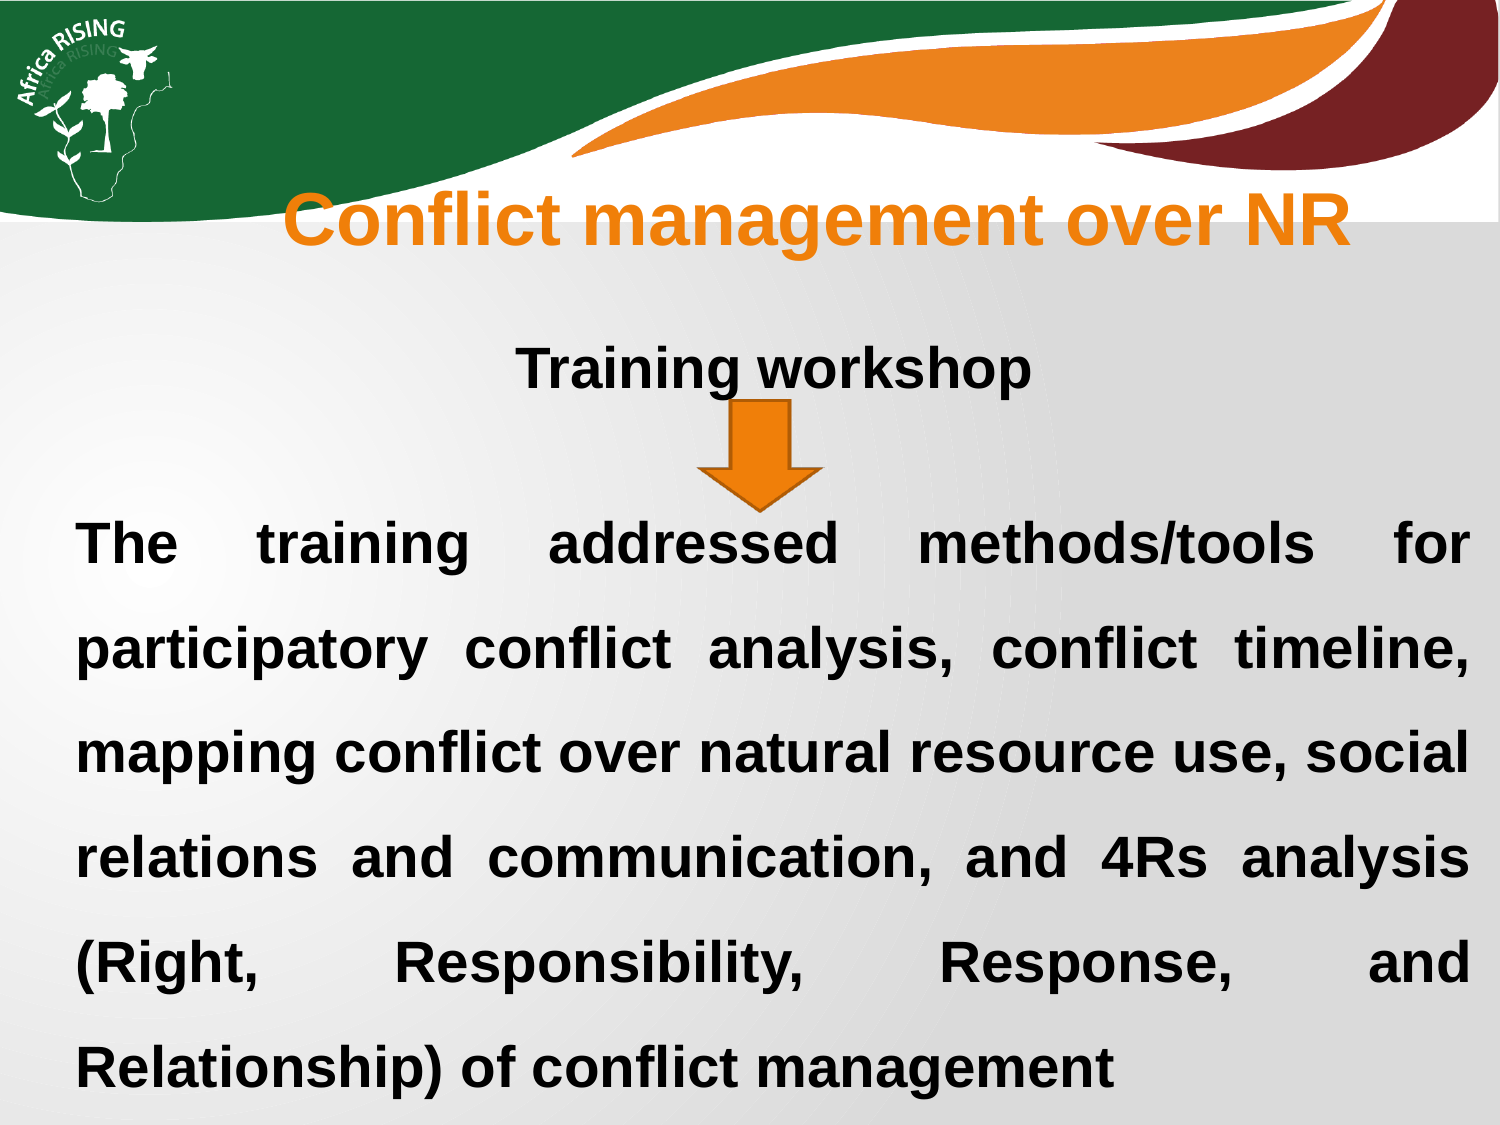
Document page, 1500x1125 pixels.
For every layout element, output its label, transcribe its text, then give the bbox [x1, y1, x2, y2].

list Training workshop The training addressed methods/tools for participatory conflict analysis, conflict timeline, mapping conflict over natural resource use, social relations and communication, and 4Rs analysis (Right, Responsibility, Response, and Relationship) of conflict management [41, 287, 1488, 1088]
picture [0, 0, 1499, 222]
picture [696, 399, 826, 513]
list Conflict management over NR [174, 162, 1463, 263]
